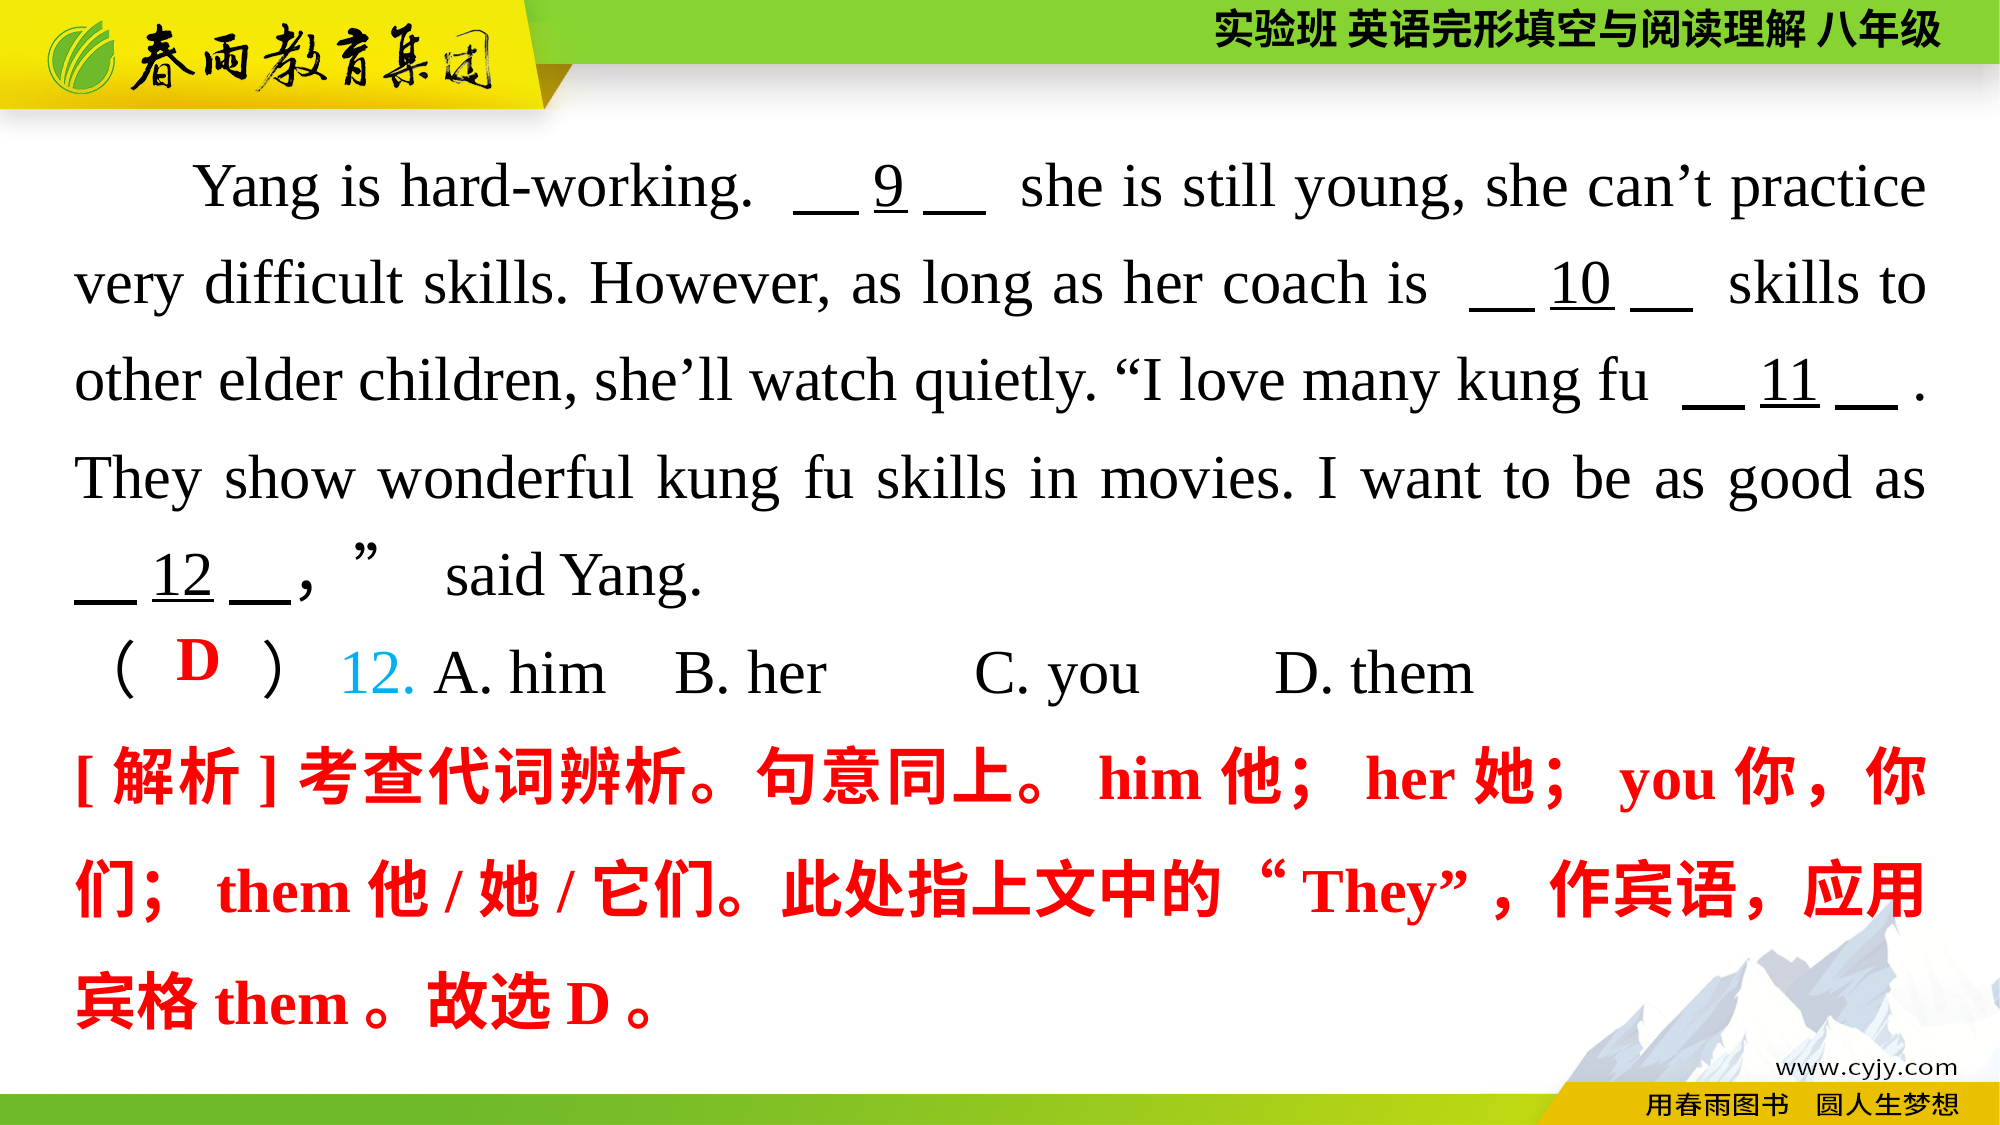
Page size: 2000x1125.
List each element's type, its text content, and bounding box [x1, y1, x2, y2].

text_box D [161, 610, 237, 692]
text_box （ ）12. A. him B. her C. you D. them [59, 586, 1944, 692]
list Yang is hard-working. 9 she is still young, she can’t practice very difficult skills. However, as long as her coach is 10 skills to other elder children, she’ll watch quietly. “I love many kung fu 11 . They show wonderful kung fu skills in movies. I want to be as good as 12 ，” said Yang. [59, 113, 1944, 586]
text_box [解析]考查代词辨析。句意同上。him他；her她；you你，你们；them他/她/它们。此处指上文中的“They”，作宾语，应用宾格them。故选D。 [59, 692, 1944, 1045]
picture [0, 0, 2000, 1125]
